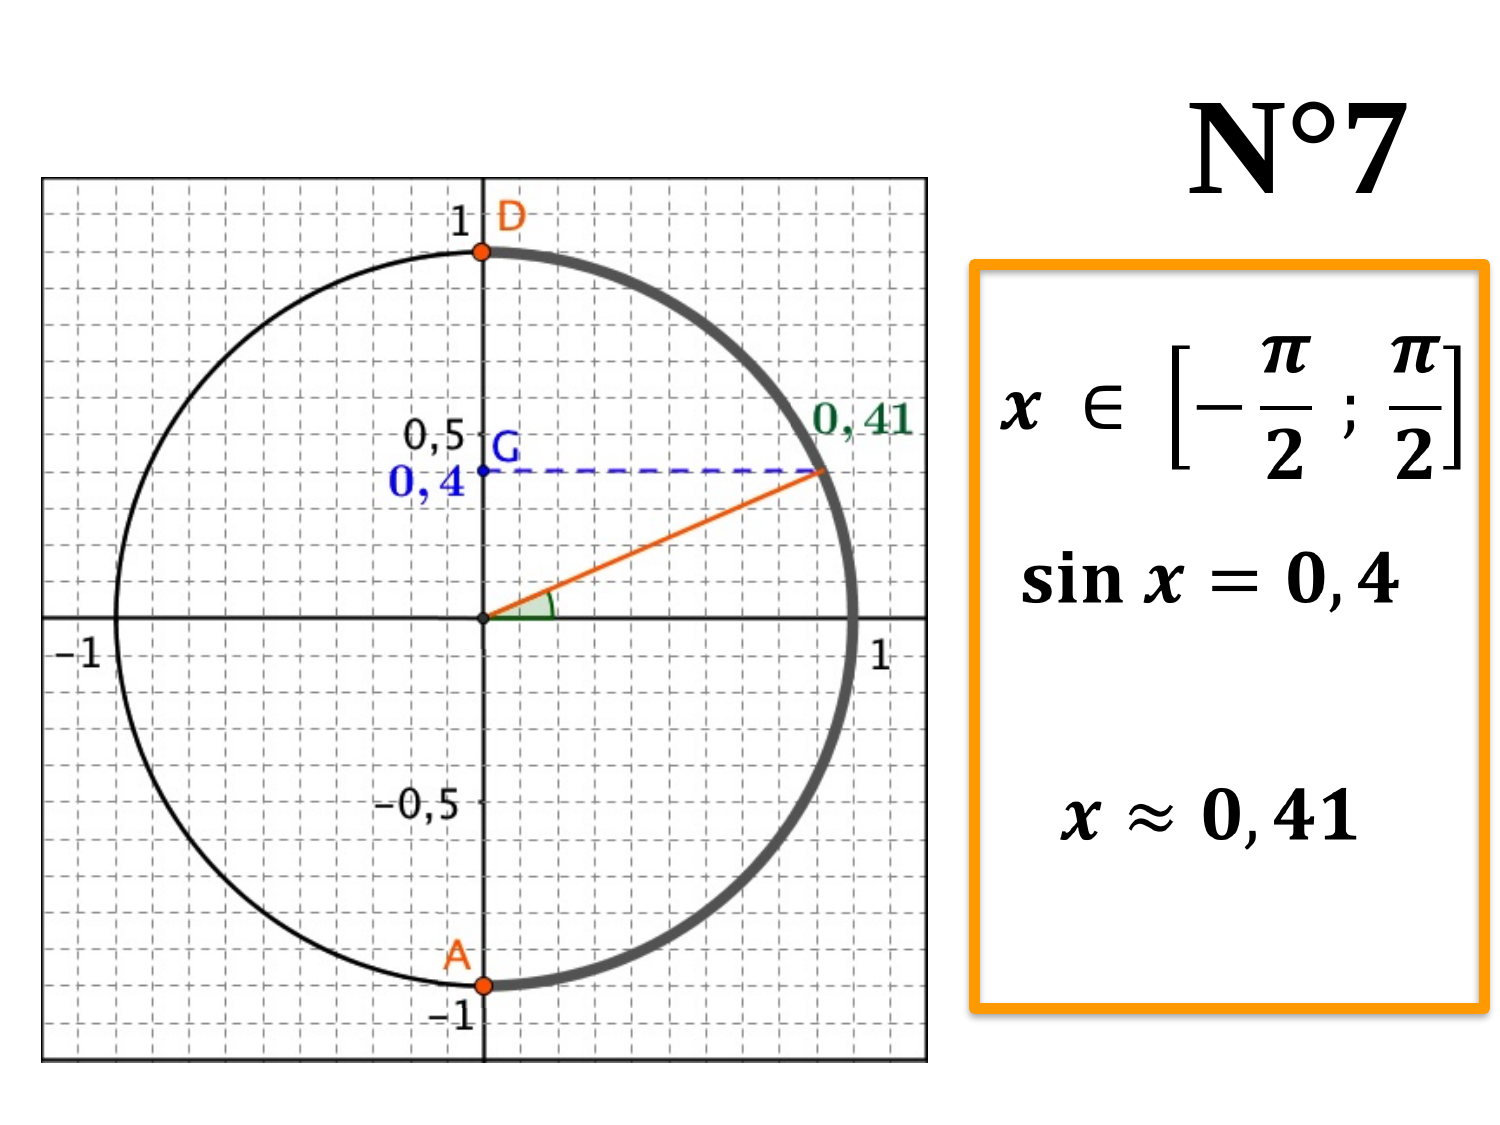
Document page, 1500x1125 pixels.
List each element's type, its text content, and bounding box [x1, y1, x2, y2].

text_box [974, 264, 1485, 1009]
picture [41, 176, 1471, 1064]
title N°7 [75, 45, 1425, 233]
